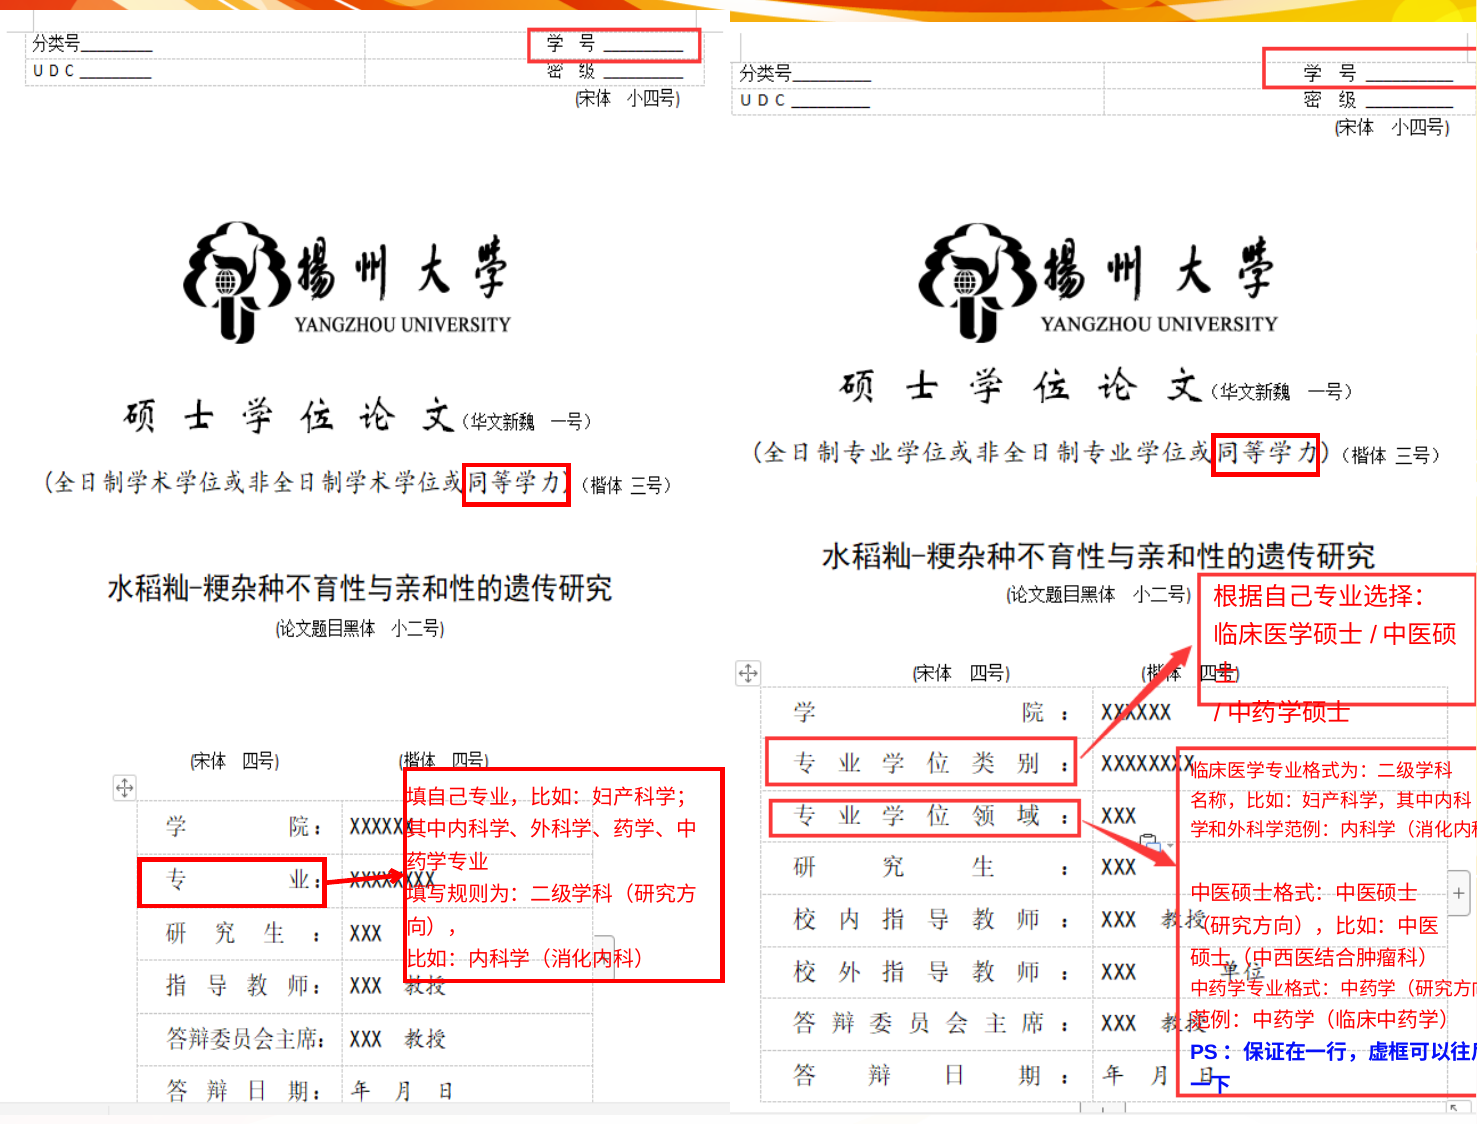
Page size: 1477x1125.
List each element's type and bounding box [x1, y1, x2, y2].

picture [0, 0, 1477, 1115]
text_box [0, 10, 730, 1115]
